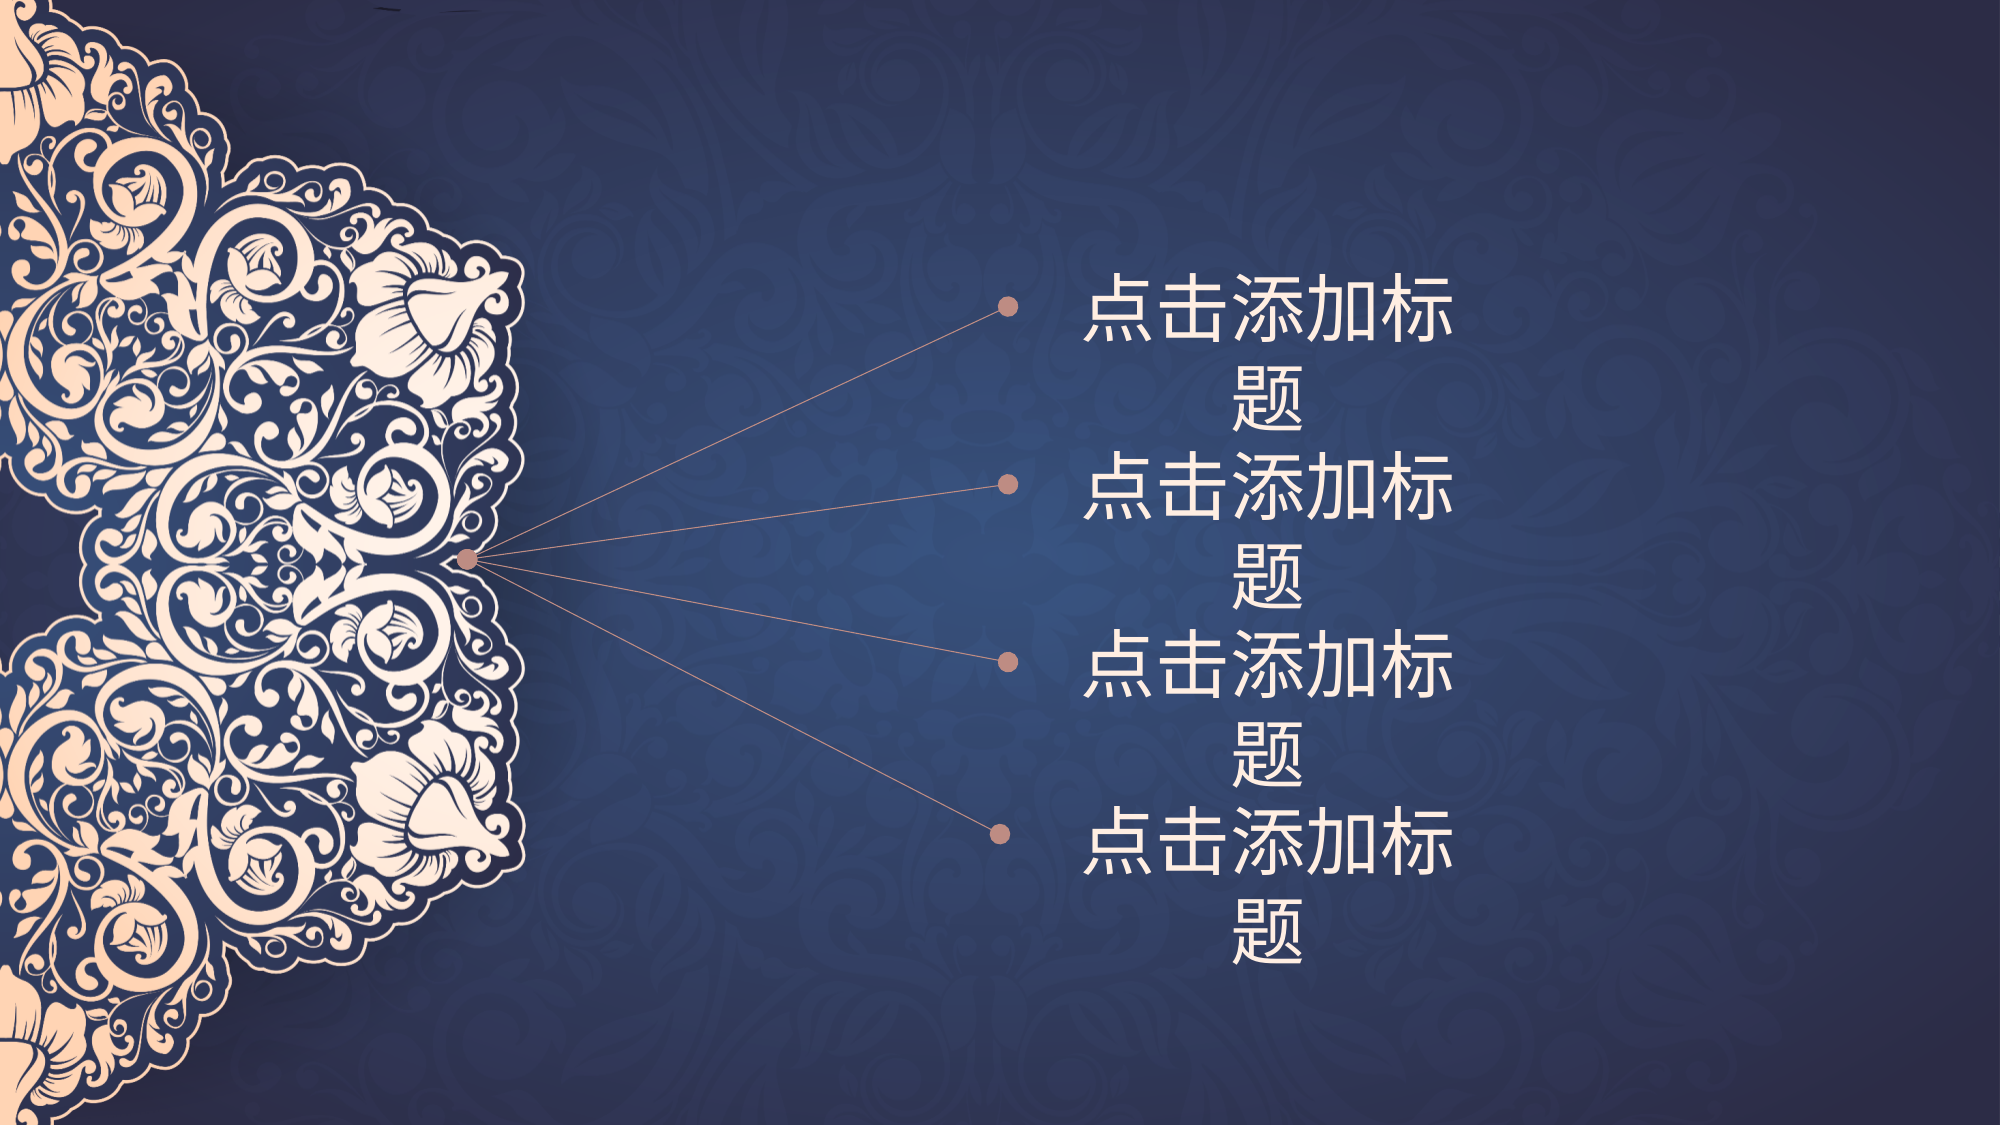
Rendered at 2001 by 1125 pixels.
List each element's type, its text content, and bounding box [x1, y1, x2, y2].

text_box 点击添加标题 [1008, 410, 1529, 559]
text_box 点击添加标题 [1008, 765, 1529, 914]
text_box 点击添加标题 [1008, 232, 1529, 381]
text_box 点击添加标题 [1008, 587, 1529, 737]
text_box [467, 559, 1000, 835]
picture [0, 0, 2000, 1125]
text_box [467, 484, 1005, 559]
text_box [467, 306, 1005, 484]
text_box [1000, 559, 1005, 663]
